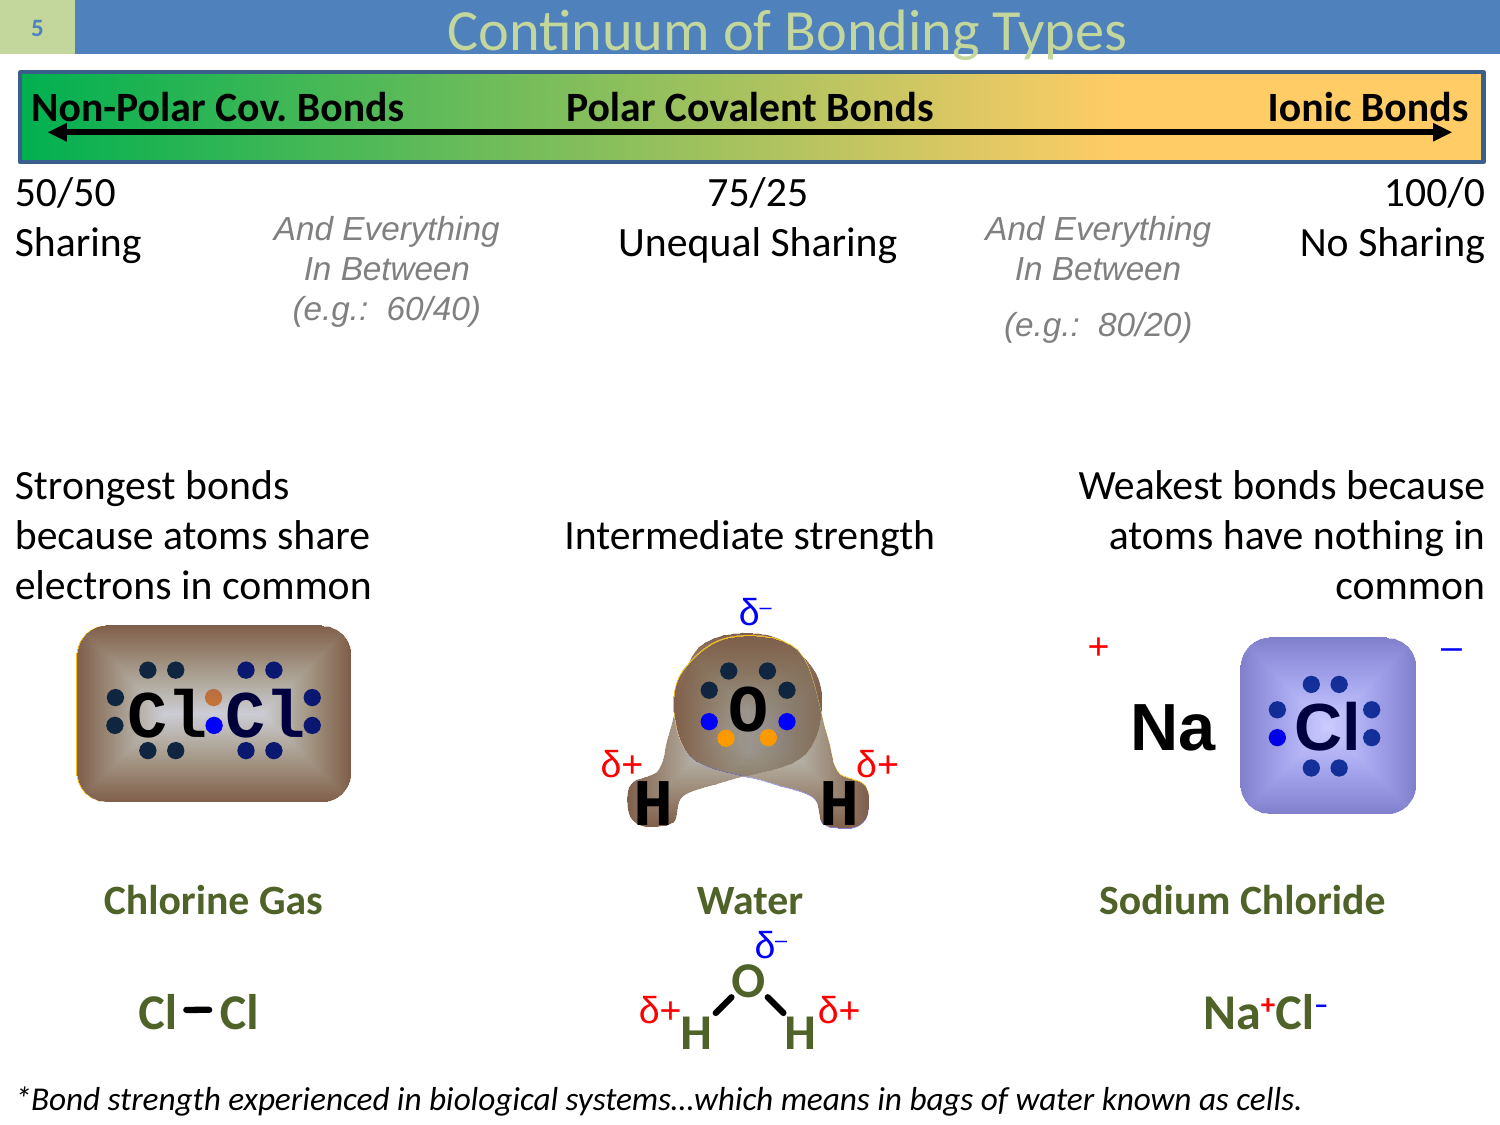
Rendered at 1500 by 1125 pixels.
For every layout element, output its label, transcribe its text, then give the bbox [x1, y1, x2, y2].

text_box And Everything In Between (e.g.: 60/40) [256, 199, 518, 335]
text_box Chlorine Gas [43, 865, 384, 931]
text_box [623, 913, 877, 1107]
text_box [18, 70, 1486, 164]
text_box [585, 580, 915, 848]
text_box 50/50 Sharing [0, 157, 235, 272]
text_box *Bond strength experienced in biological systems…which means in bags of water known as cells. [0, 1069, 1500, 1125]
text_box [76, 625, 351, 802]
text_box 75/25 Unequal Sharing [501, 157, 1015, 272]
text_box Non-Polar Cov. Bonds [16, 72, 427, 137]
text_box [1072, 614, 1478, 814]
text_box 100/0 No Sharing [1281, 157, 1500, 272]
text_box Intermediate strength [528, 500, 972, 566]
text_box Water [580, 865, 920, 931]
title Continuum of Bonding Types [75, 0, 1500, 54]
text_box Weakest bonds because atoms have nothing in common [1056, 450, 1500, 615]
text_box Na+Cl– [1086, 971, 1446, 1047]
text_box Ionic Bonds [1048, 72, 1484, 137]
text_box Sodium Chloride [1072, 865, 1413, 931]
text_box Polar Covalent Bonds [532, 72, 968, 129]
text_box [105, 971, 292, 1048]
text_box And Everything In Between (e.g.: 80/20) [967, 199, 1229, 351]
text_box Strongest bonds because atoms share electrons in common [0, 450, 444, 615]
